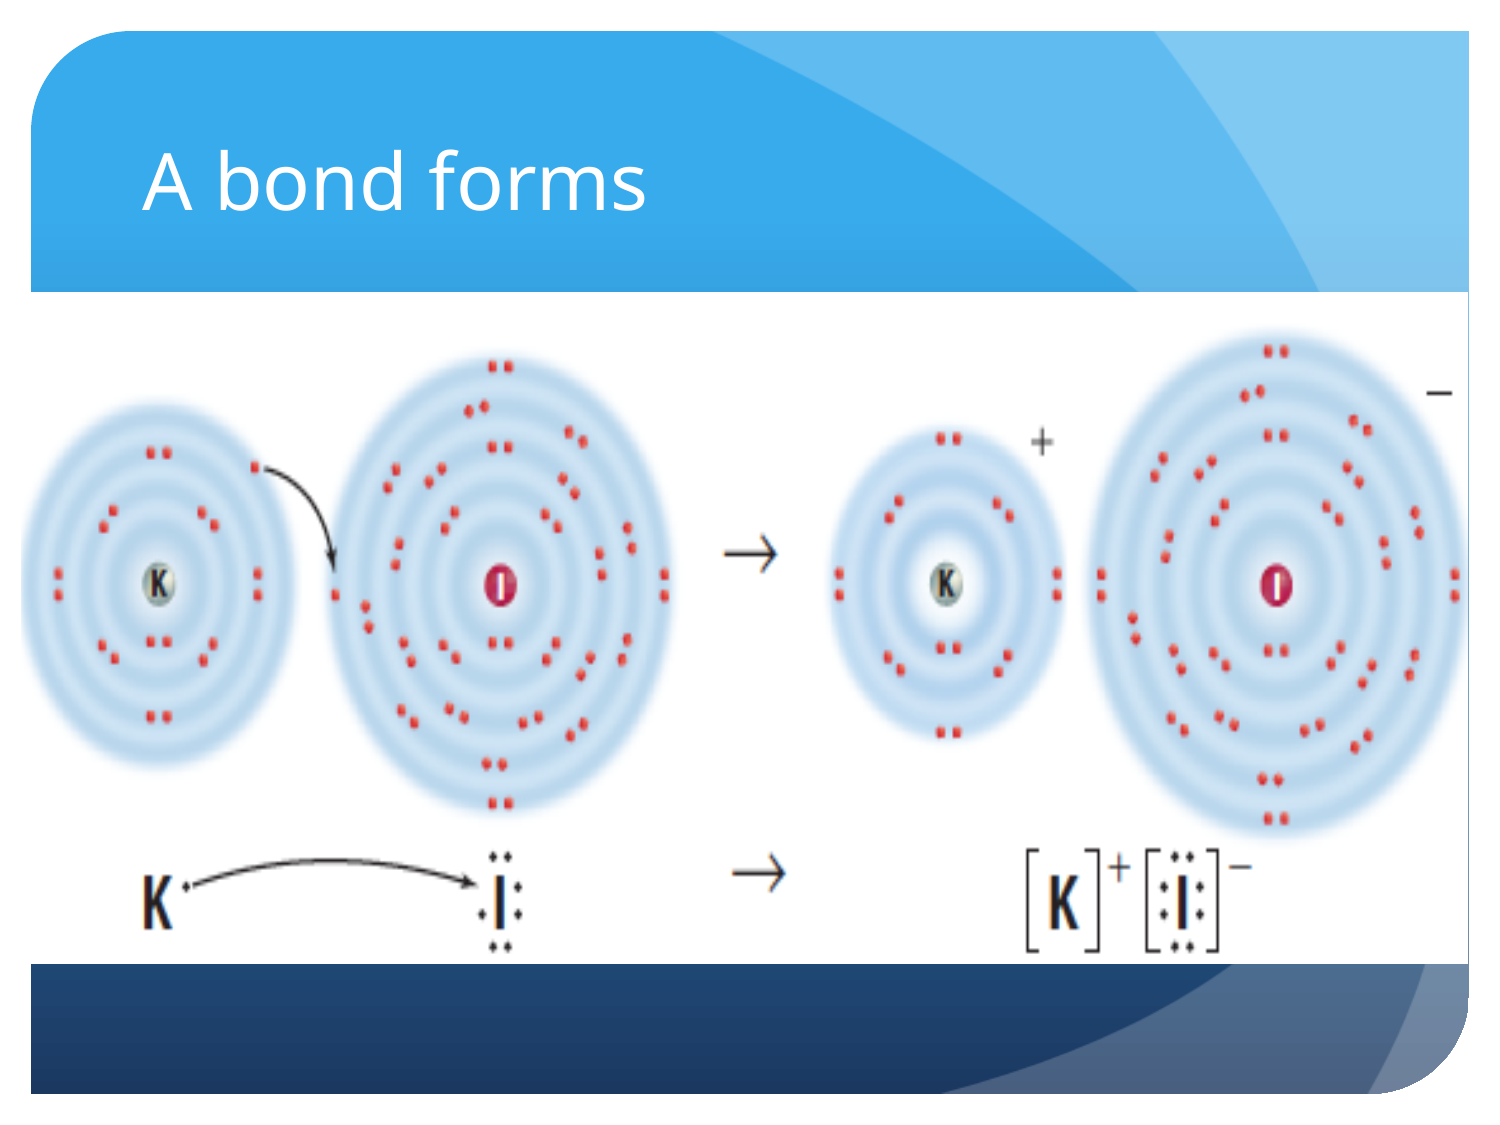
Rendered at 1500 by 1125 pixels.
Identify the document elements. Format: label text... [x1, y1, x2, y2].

title A bond forms [127, 62, 1372, 234]
picture [21, 30, 1473, 1094]
